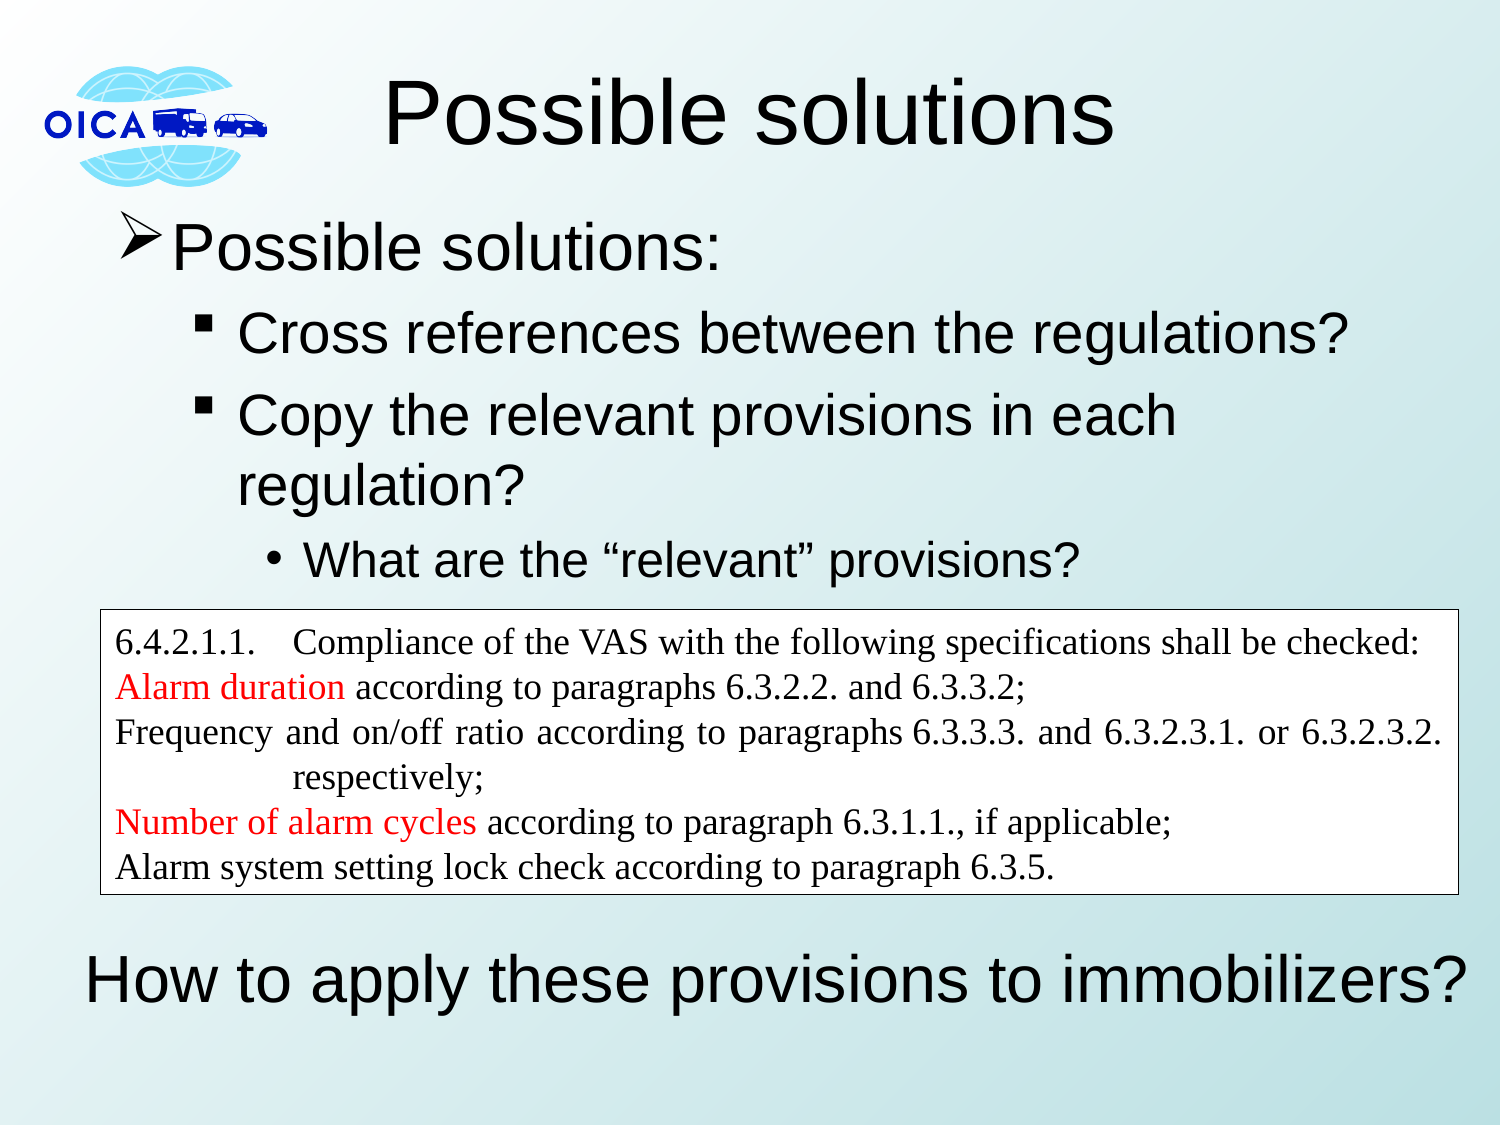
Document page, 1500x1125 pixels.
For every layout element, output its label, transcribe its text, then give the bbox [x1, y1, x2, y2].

title Possible solutions [75, 45, 1425, 233]
list Possible solutions: Cross references between the regulations? Copy the relevant provisions in each regulation? What are the “relevant” provisions? [100, 196, 1451, 603]
text_box How to apply these provisions to immobilizers? [70, 928, 1500, 1066]
picture [37, 62, 75, 191]
text_box 6.4.2.1.1. Compliance of the VAS with the following specifications shall be checked: Alarm duration according to paragraphs 6.3.2.2. and 6.3.3.2; Frequency and on/off ratio according to paragraphs 6.3.3.3. and 6.3.2.3.1. or 6.3.2.3.2. respectively; Number of alarm cycles according to paragraph 6.3.1.1., if applicable; Alarm system setting lock check according to paragraph 6.3.5. [100, 609, 1459, 895]
